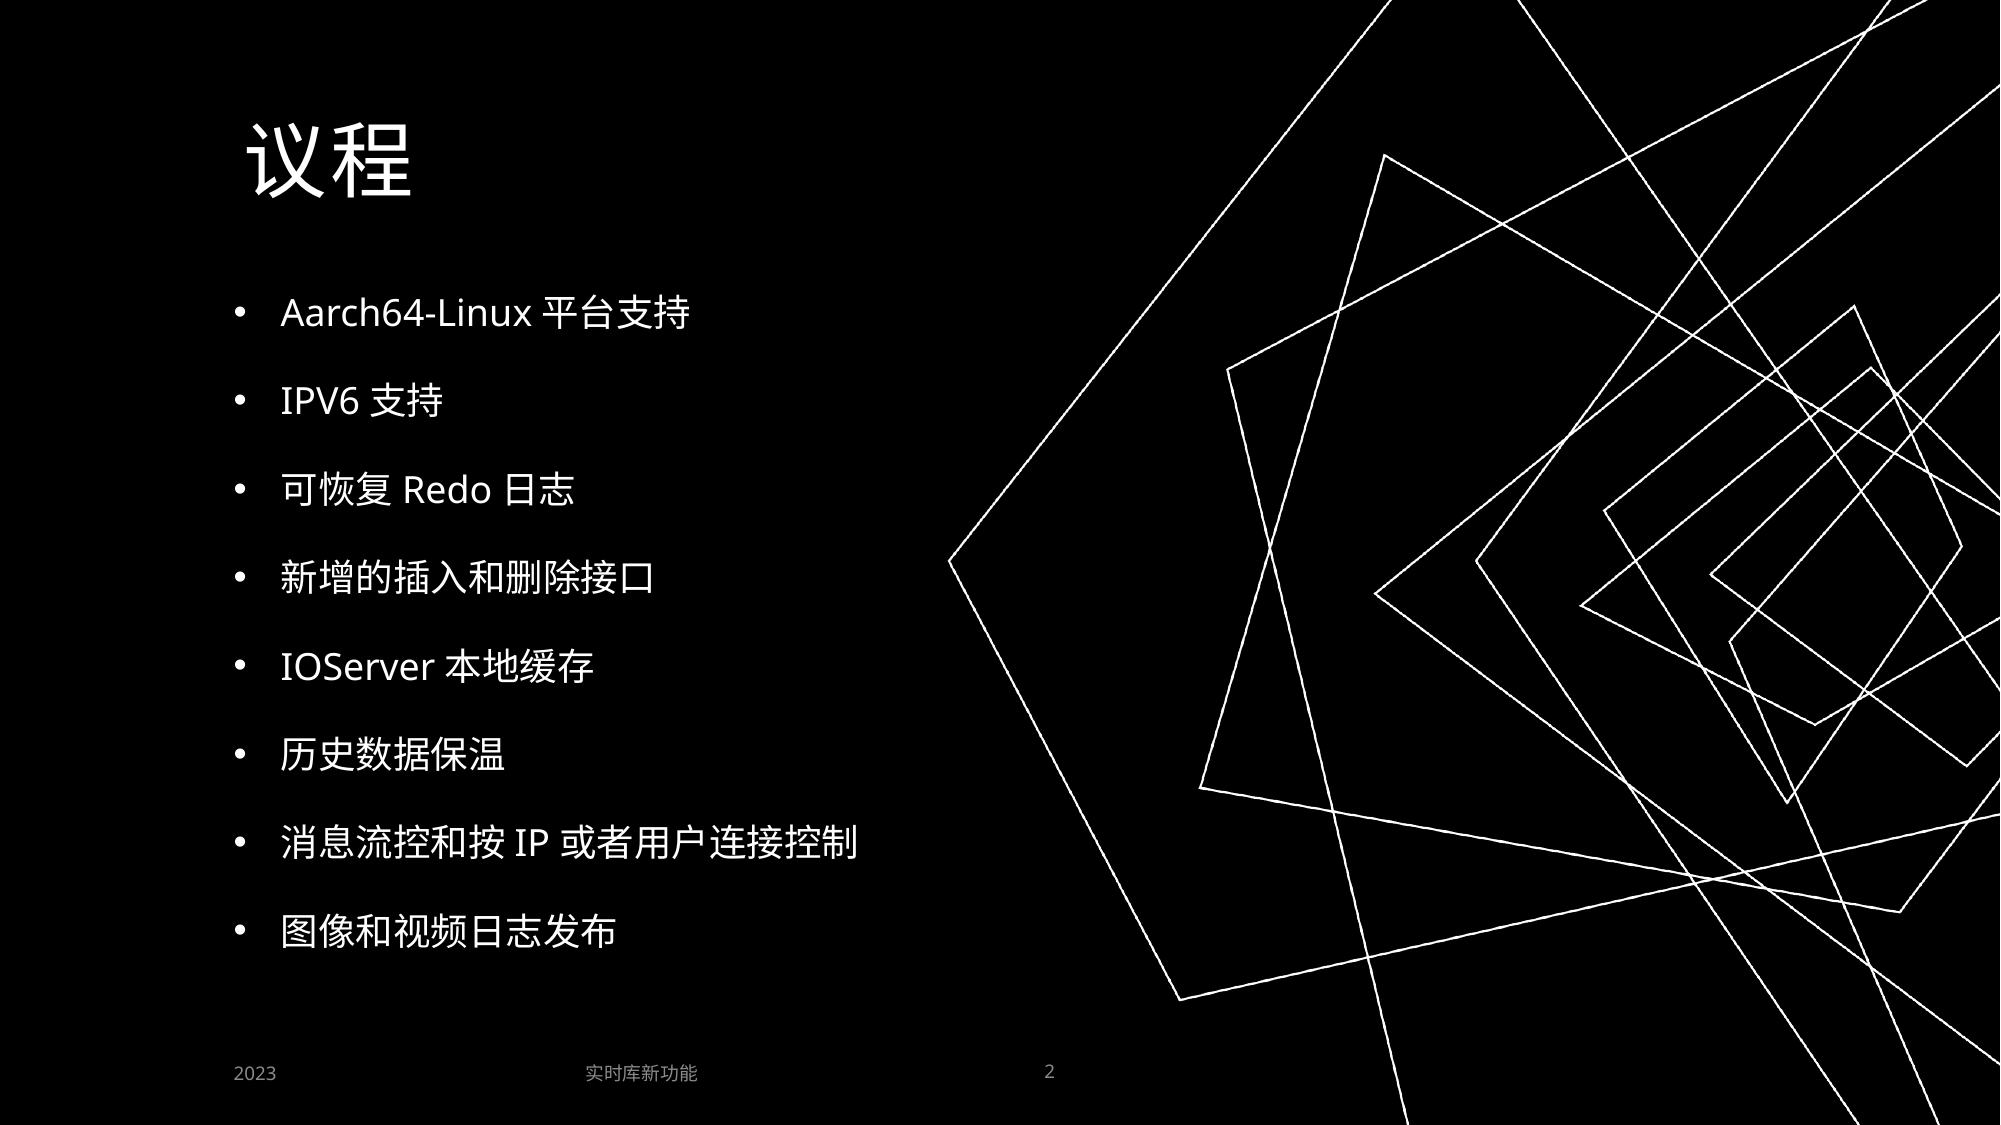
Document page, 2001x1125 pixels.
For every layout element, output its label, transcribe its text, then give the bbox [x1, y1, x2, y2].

slide_number 2023 [218, 1042, 381, 1103]
slide_number 2 [908, 1042, 1071, 1103]
footer 实时库新功能 [437, 1042, 846, 1103]
picture [900, 0, 2000, 1125]
list Aarch64-Linux平台支持 IPV6支持 可恢复Redo日志 新增的插入和删除接口 IOServer本地缓存 历史数据保温 消息流控和按IP或者用户连接控制 图像和视频日志发布 [218, 259, 926, 1018]
title 议程 [228, 50, 704, 217]
